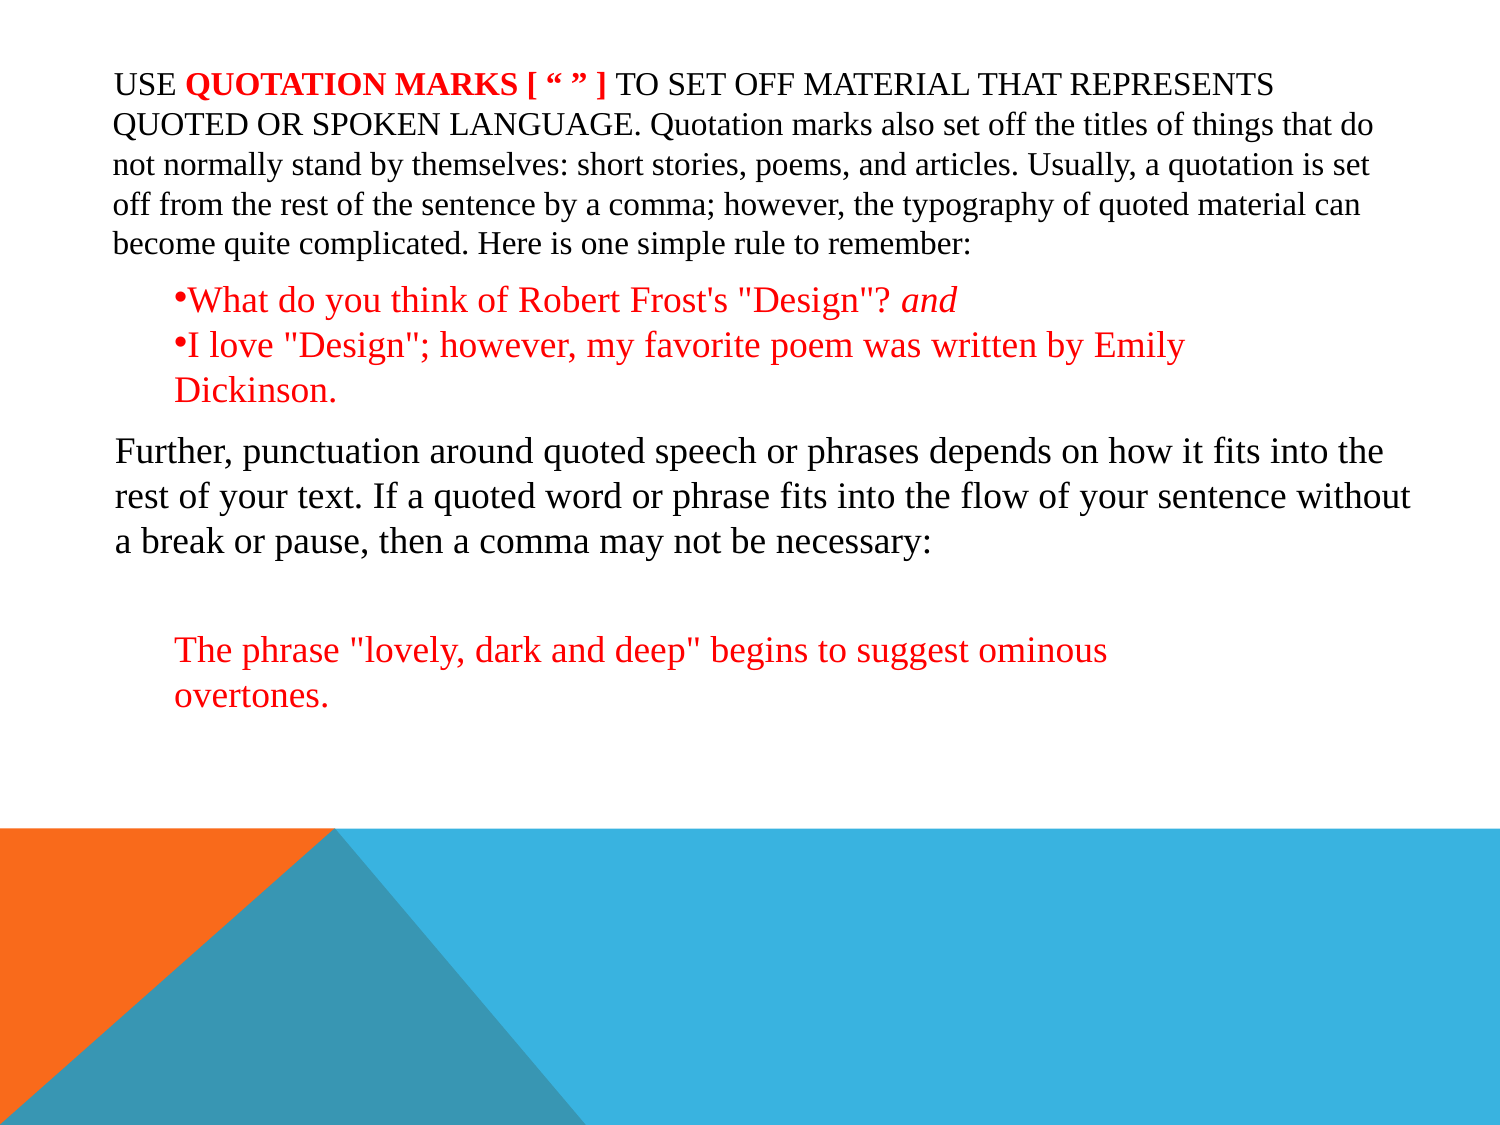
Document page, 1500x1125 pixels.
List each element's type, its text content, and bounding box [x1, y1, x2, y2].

text_box Further, punctuation around quoted speech or phrases depends on how it fits into the rest of your text. If a quoted word or phrase fits into the flow of your sentence without a break or pause, then a comma may not be necessary: [100, 418, 1440, 599]
text_box The phrase "lovely, dark and deep" begins to suggest ominous overtones. [159, 617, 1225, 723]
text_box What do you think of Robert Frost's "Design"? and I love "Design"; however, my favorite poem was written by Emily Dickinson. [159, 267, 1252, 417]
list Use quotation marks [ “ ” ] to set off material that represents quoted or spoken language. Quotation marks also set off the titles of things that do not normally stand by themselves: short stories, poems, and articles. Usually, a quotation is set off from the rest of the sentence by a comma; however, the typography of quoted material can become quite complicated. Here is one simple rule to remember: [41, 54, 1424, 642]
